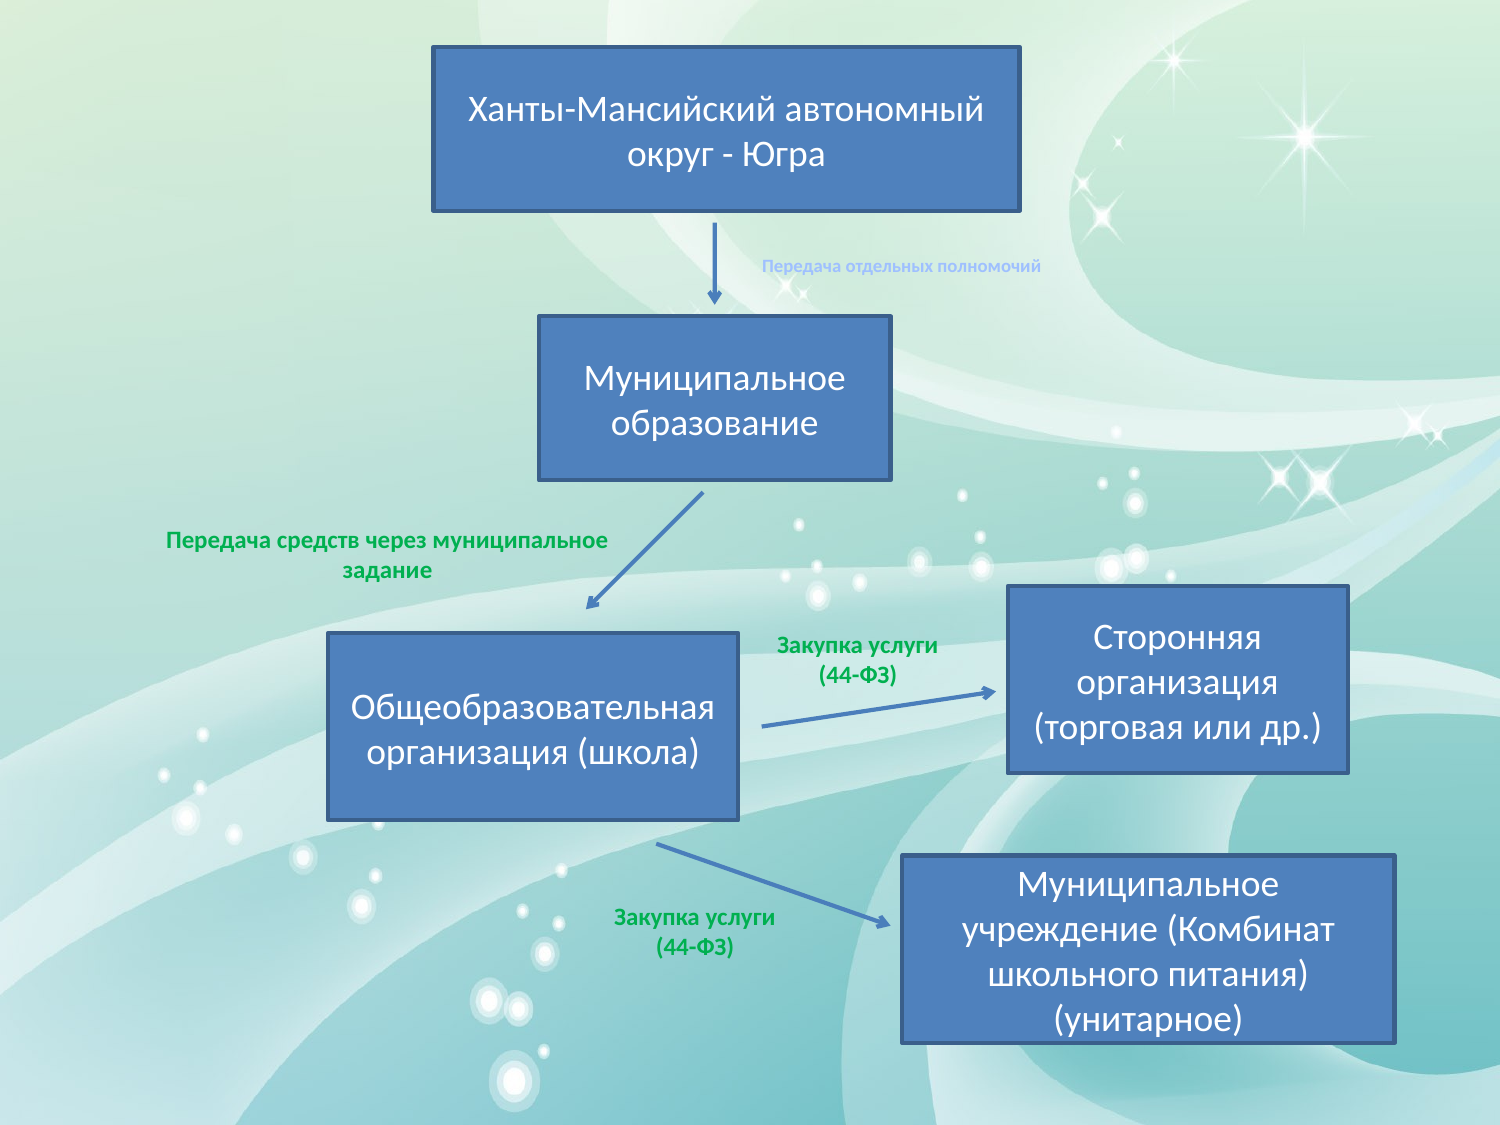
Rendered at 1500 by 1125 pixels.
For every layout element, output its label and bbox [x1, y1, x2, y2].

text_box [585, 491, 704, 610]
text_box [761, 691, 997, 727]
picture [0, 0, 1500, 1125]
text_box [655, 843, 891, 927]
